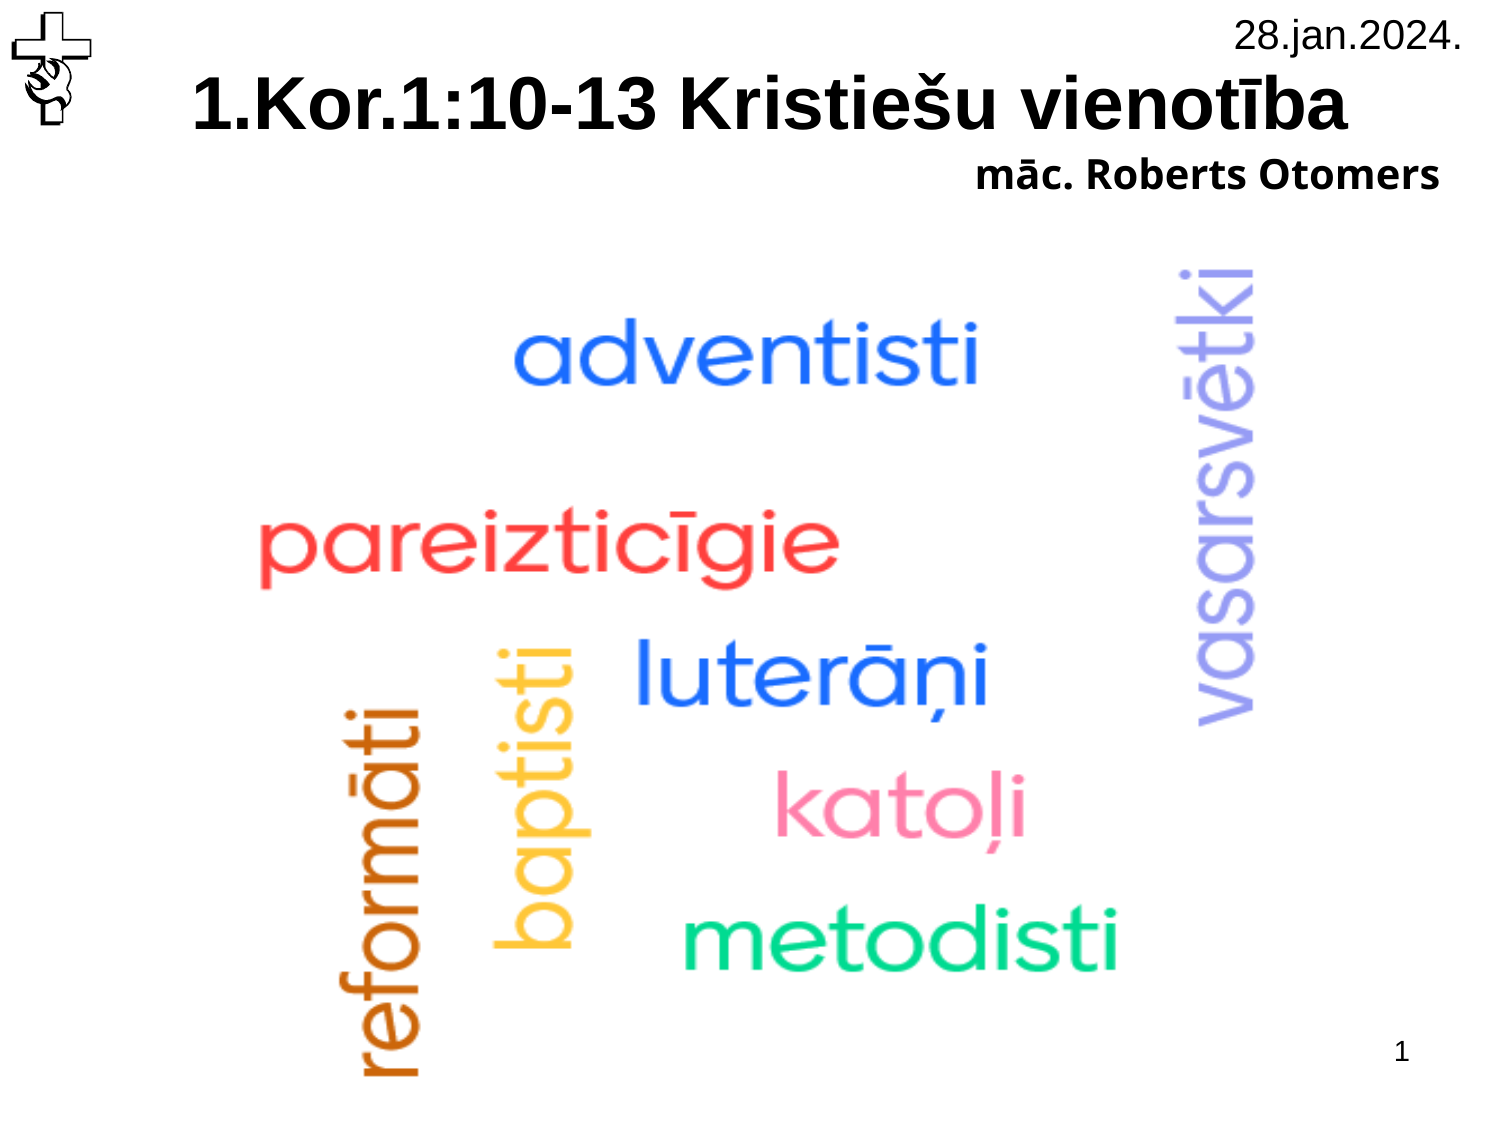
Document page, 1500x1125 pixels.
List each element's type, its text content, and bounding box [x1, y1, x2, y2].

slide_number 1 [1344, 1024, 1426, 1103]
picture [11, 11, 92, 126]
title 1.Kor.1:10-13 Kristiešu vienotība [40, 11, 1500, 188]
text_box māc. Roberts Otomers [915, 140, 1500, 206]
picture [159, 204, 1341, 1125]
text_box 28.jan.2024. [1218, 0, 1500, 65]
